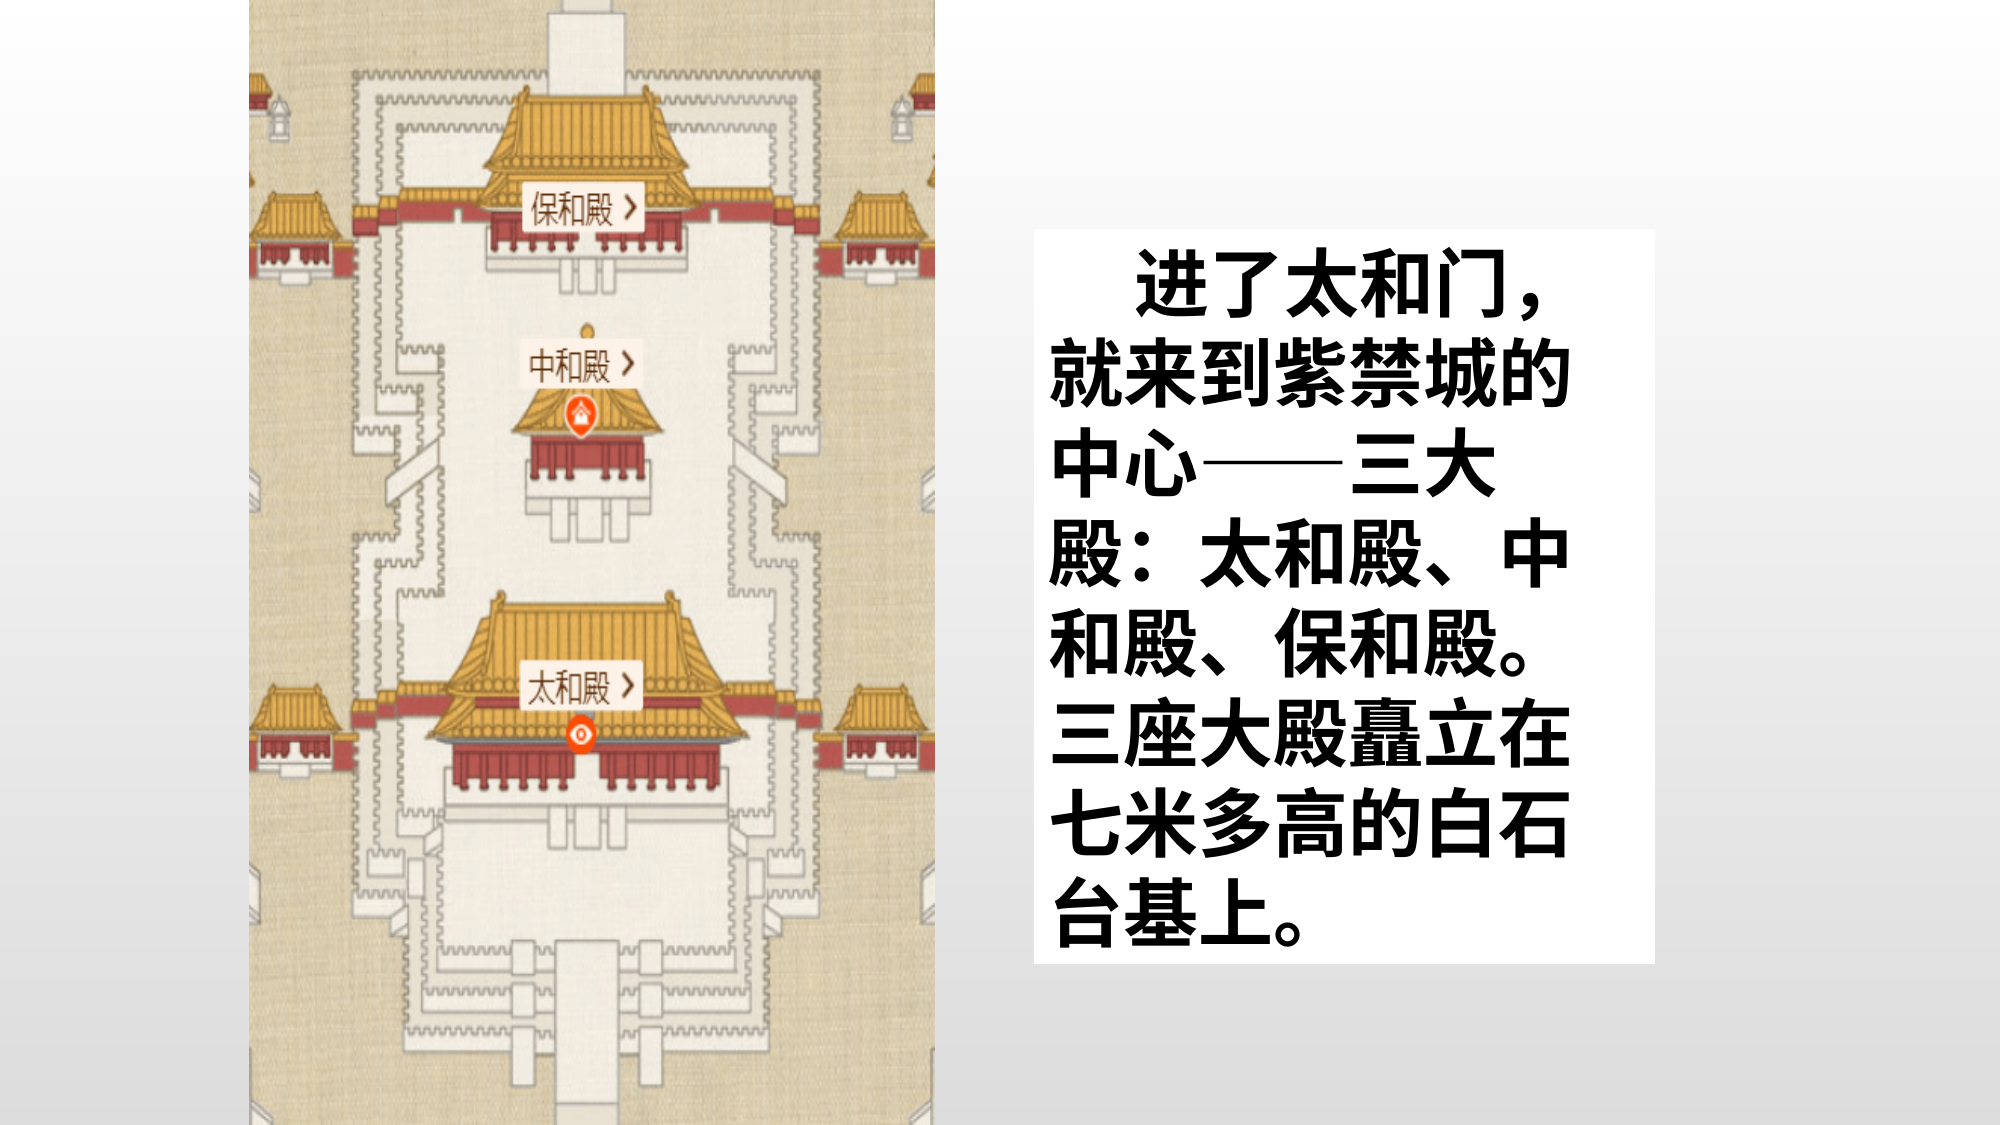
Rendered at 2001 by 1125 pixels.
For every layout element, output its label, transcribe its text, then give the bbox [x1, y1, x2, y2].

text_box 进了太和门，就来到紫禁城的中心——三大殿：太和殿、中和殿、保和殿。三座大殿矗立在七米多高的白石台基上。 [1033, 229, 1655, 965]
picture [249, 0, 935, 1125]
